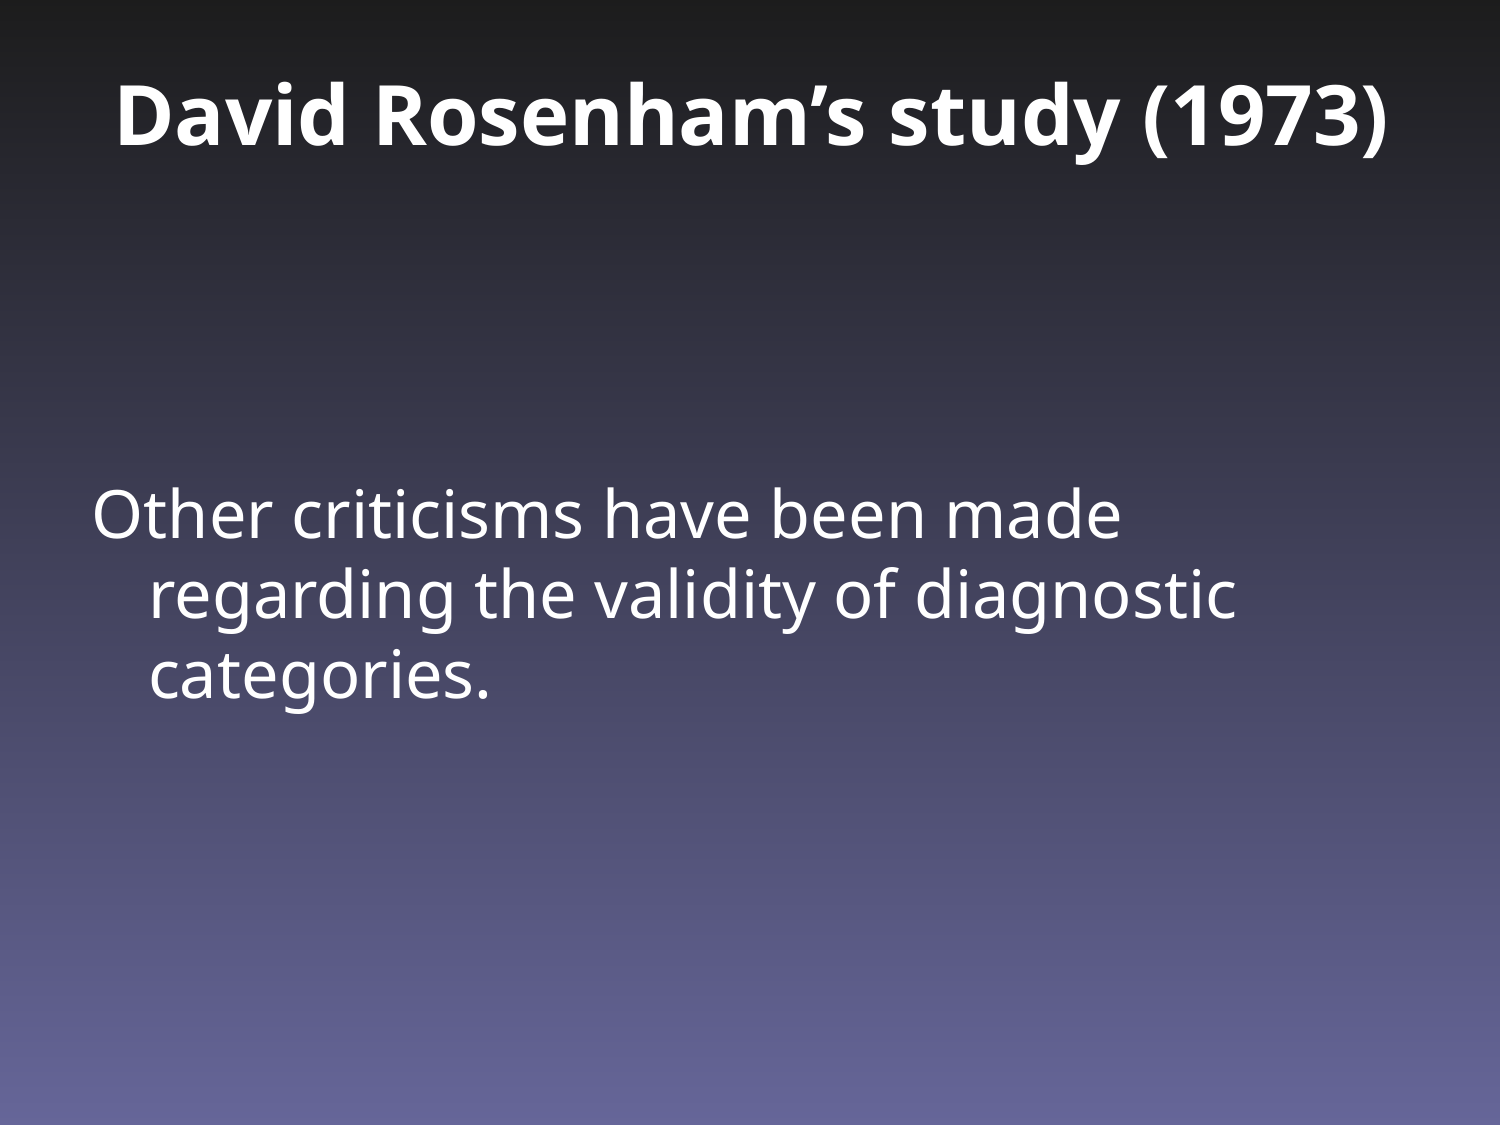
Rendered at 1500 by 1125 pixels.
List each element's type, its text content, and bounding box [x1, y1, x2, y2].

title David Rosenham’s study (1973) [76, 0, 1428, 184]
list Other criticisms have been made regarding the validity of diagnostic categories. [76, 184, 1428, 1095]
